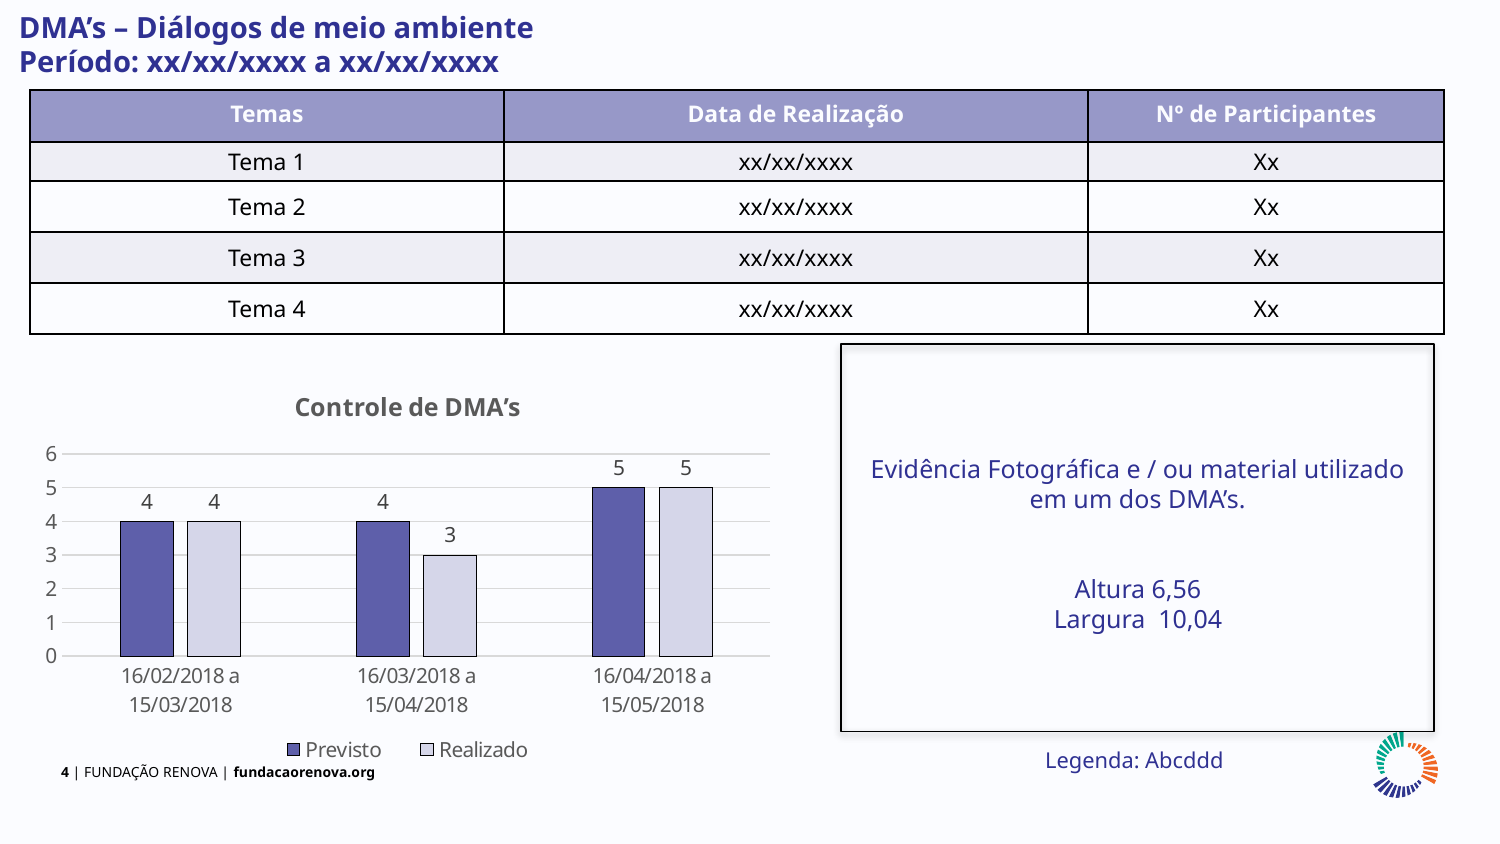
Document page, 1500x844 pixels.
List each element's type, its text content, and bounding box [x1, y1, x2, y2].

table_cell Tema 2 [31, 182, 503, 231]
text_box Evidência Fotográfica e / ou material utilizado em um dos DMA’s. Altura 6,56 Largura 10,04 [855, 446, 1421, 686]
table_cell Xx [1089, 143, 1443, 180]
text_box [840, 343, 1435, 732]
table_cell Xx [1089, 182, 1443, 231]
table_cell Tema 1 [31, 143, 503, 180]
text_box Legenda: Abcddd [1030, 739, 1292, 781]
table_cell xx/xx/xxxx [505, 233, 1087, 282]
chart [30, 365, 786, 778]
table_header Nº de Participantes [1089, 91, 1443, 141]
table_cell xx/xx/xxxx [505, 143, 1087, 180]
picture [1373, 731, 1438, 798]
table_header Data de Realização [505, 91, 1087, 141]
table_cell Xx [1089, 284, 1443, 333]
table_cell Tema 3 [31, 233, 503, 282]
table_header Temas [31, 91, 503, 141]
table_cell xx/xx/xxxx [505, 284, 1087, 333]
table_cell Tema 4 [31, 284, 503, 333]
table_cell xx/xx/xxxx [505, 182, 1087, 231]
table_cell Xx [1089, 233, 1443, 282]
text_box DMA’s – Diálogos de meio ambiente Período: xx/xx/xxxx a xx/xx/xxxx [4, 2, 956, 104]
